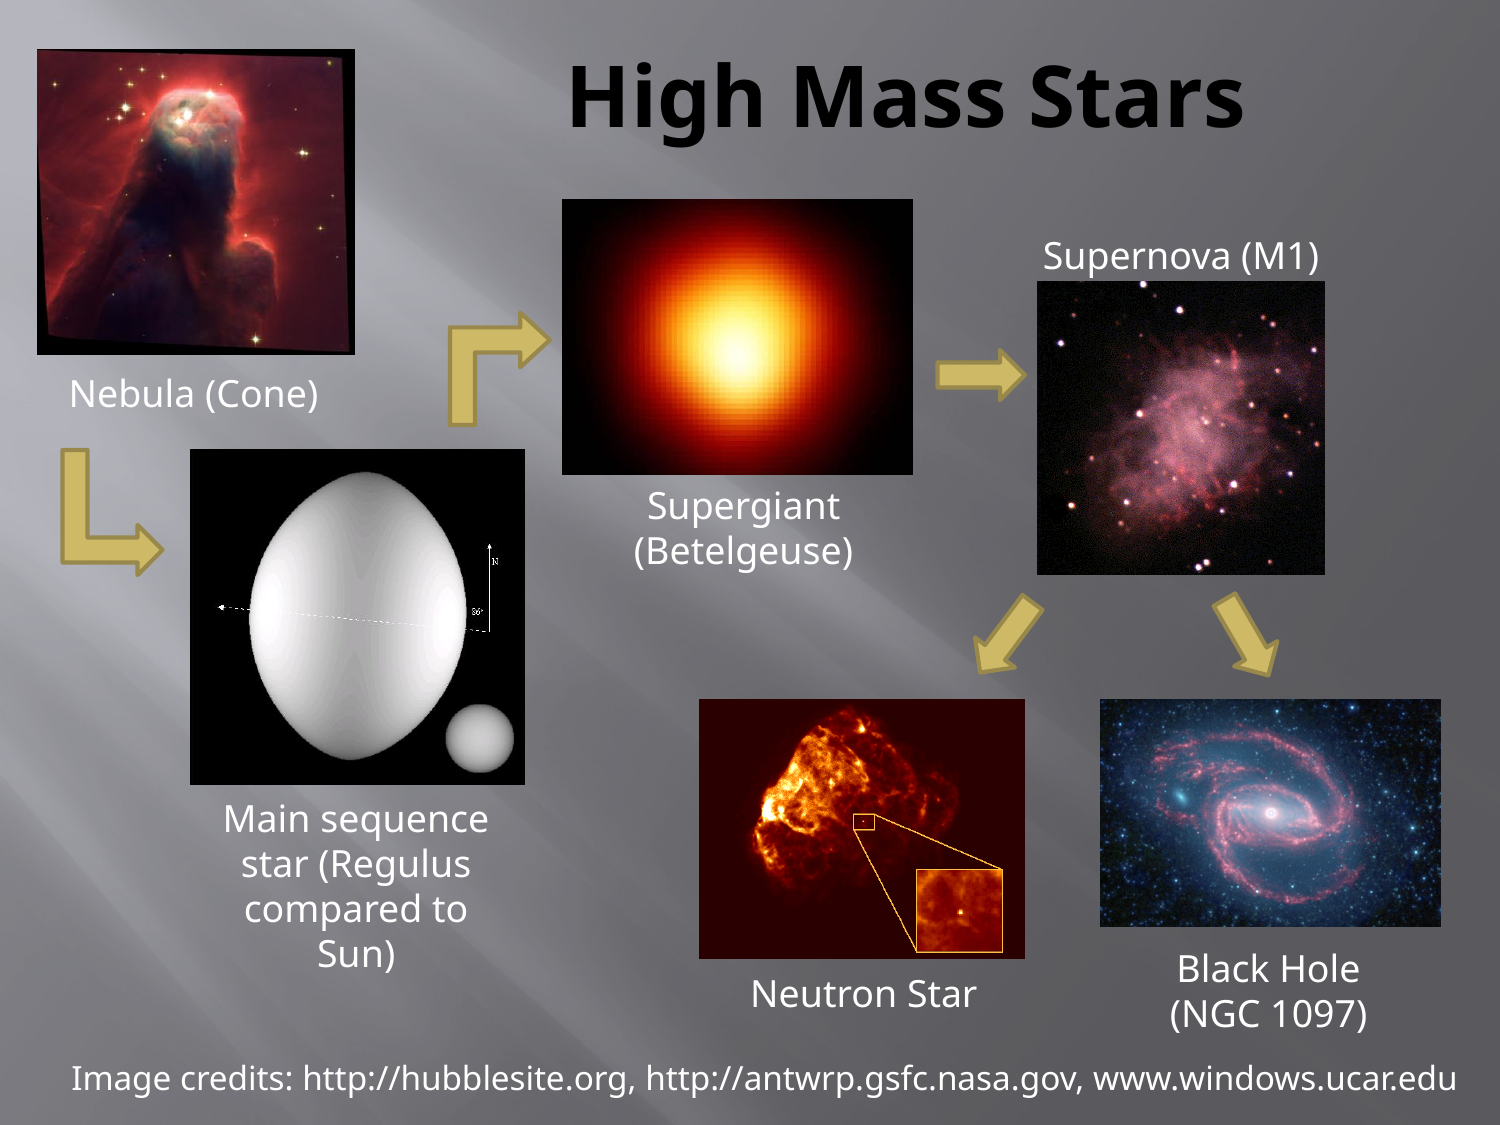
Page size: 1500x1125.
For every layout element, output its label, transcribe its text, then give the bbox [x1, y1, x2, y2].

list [562, 199, 913, 475]
text_box Image credits: http://hubblesite.org, http://antwrp.gsfc.nasa.gov, www.windows.ucar.edu [24, 1049, 1475, 1105]
text_box [60, 458, 165, 577]
text_box [447, 310, 553, 428]
title High Mass Stars [387, 0, 1425, 188]
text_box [37, 49, 355, 424]
text_box [957, 348, 1024, 402]
text_box Supergiant (Betelgeuse) [575, 503, 913, 580]
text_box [190, 449, 526, 985]
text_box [699, 699, 1026, 1024]
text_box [1024, 224, 1338, 576]
text_box [1218, 619, 1280, 678]
text_box [972, 592, 1045, 675]
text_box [1099, 699, 1441, 1044]
